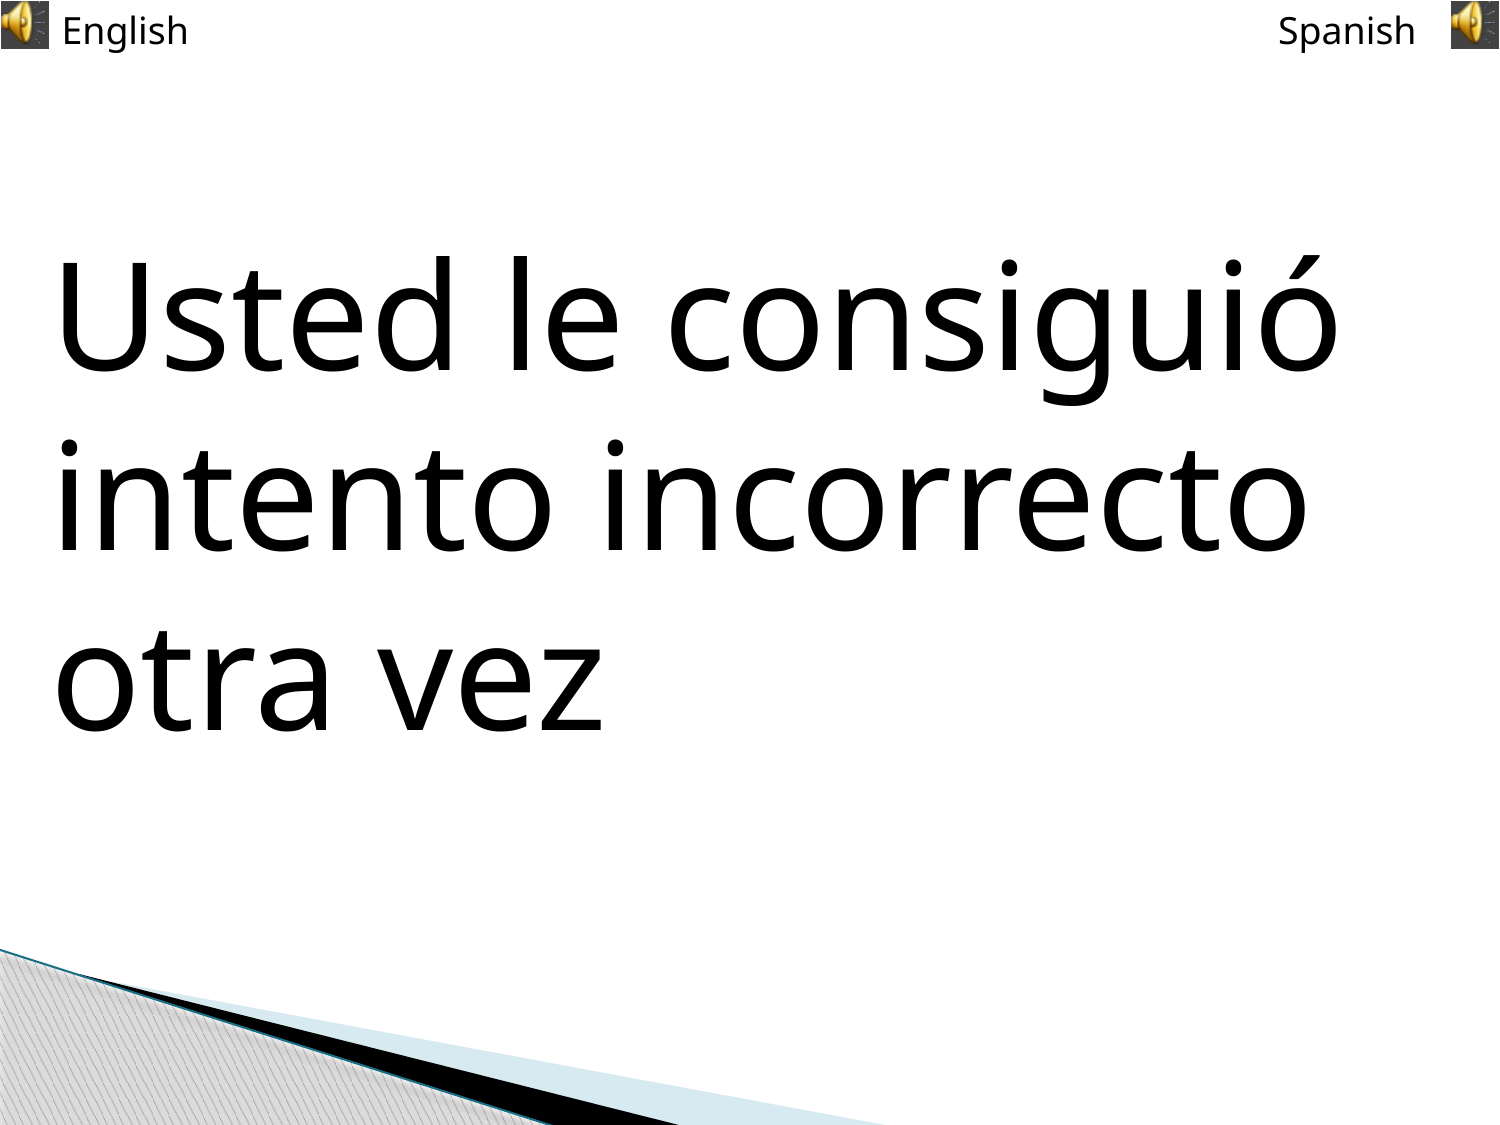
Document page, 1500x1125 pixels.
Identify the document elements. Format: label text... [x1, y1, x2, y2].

text_box Usted le consiguió intento incorrecto otra vez [35, 212, 1469, 768]
picture [1449, 0, 1500, 51]
text_box Spanish [1113, 0, 1449, 60]
text_box English [51, 0, 340, 60]
picture [0, 0, 51, 51]
